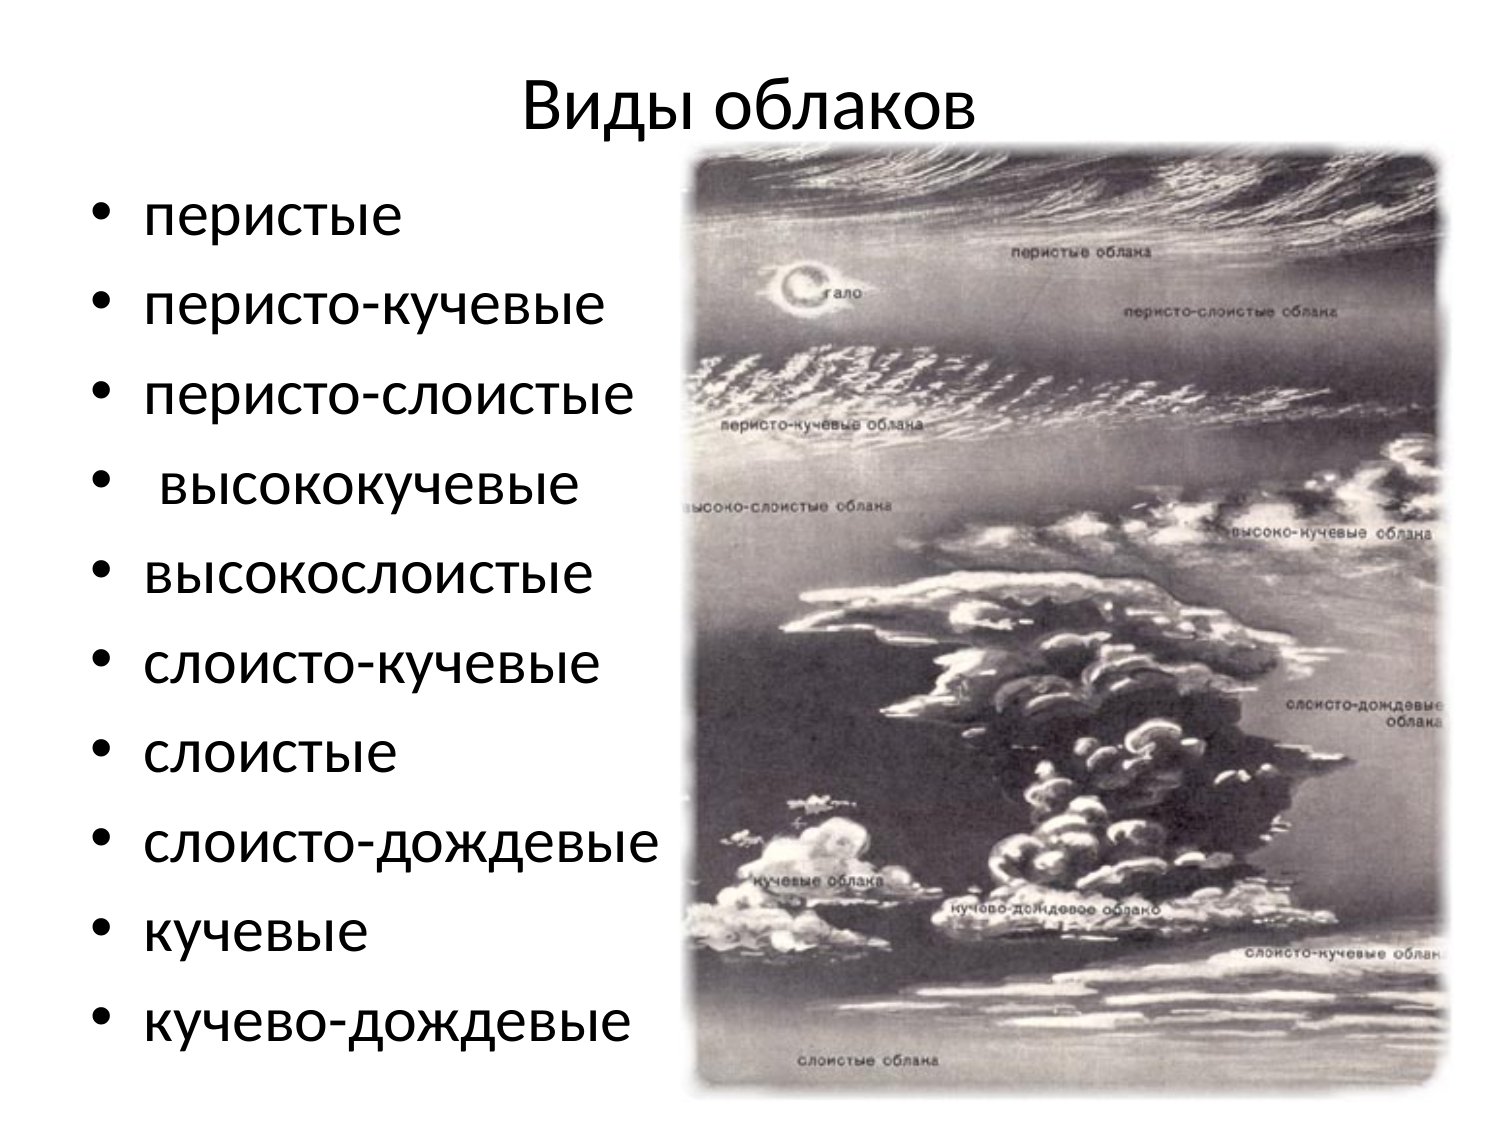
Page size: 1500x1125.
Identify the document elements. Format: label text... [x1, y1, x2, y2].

picture [679, 140, 1454, 1102]
title Виды облаков [75, 45, 1425, 153]
list перистые перисто-кучевые перисто-слоистые высококучевые высокослоистые слоисто-кучевые слоистые слоисто-дождевые кучевые кучево-дождевые [75, 164, 674, 1067]
